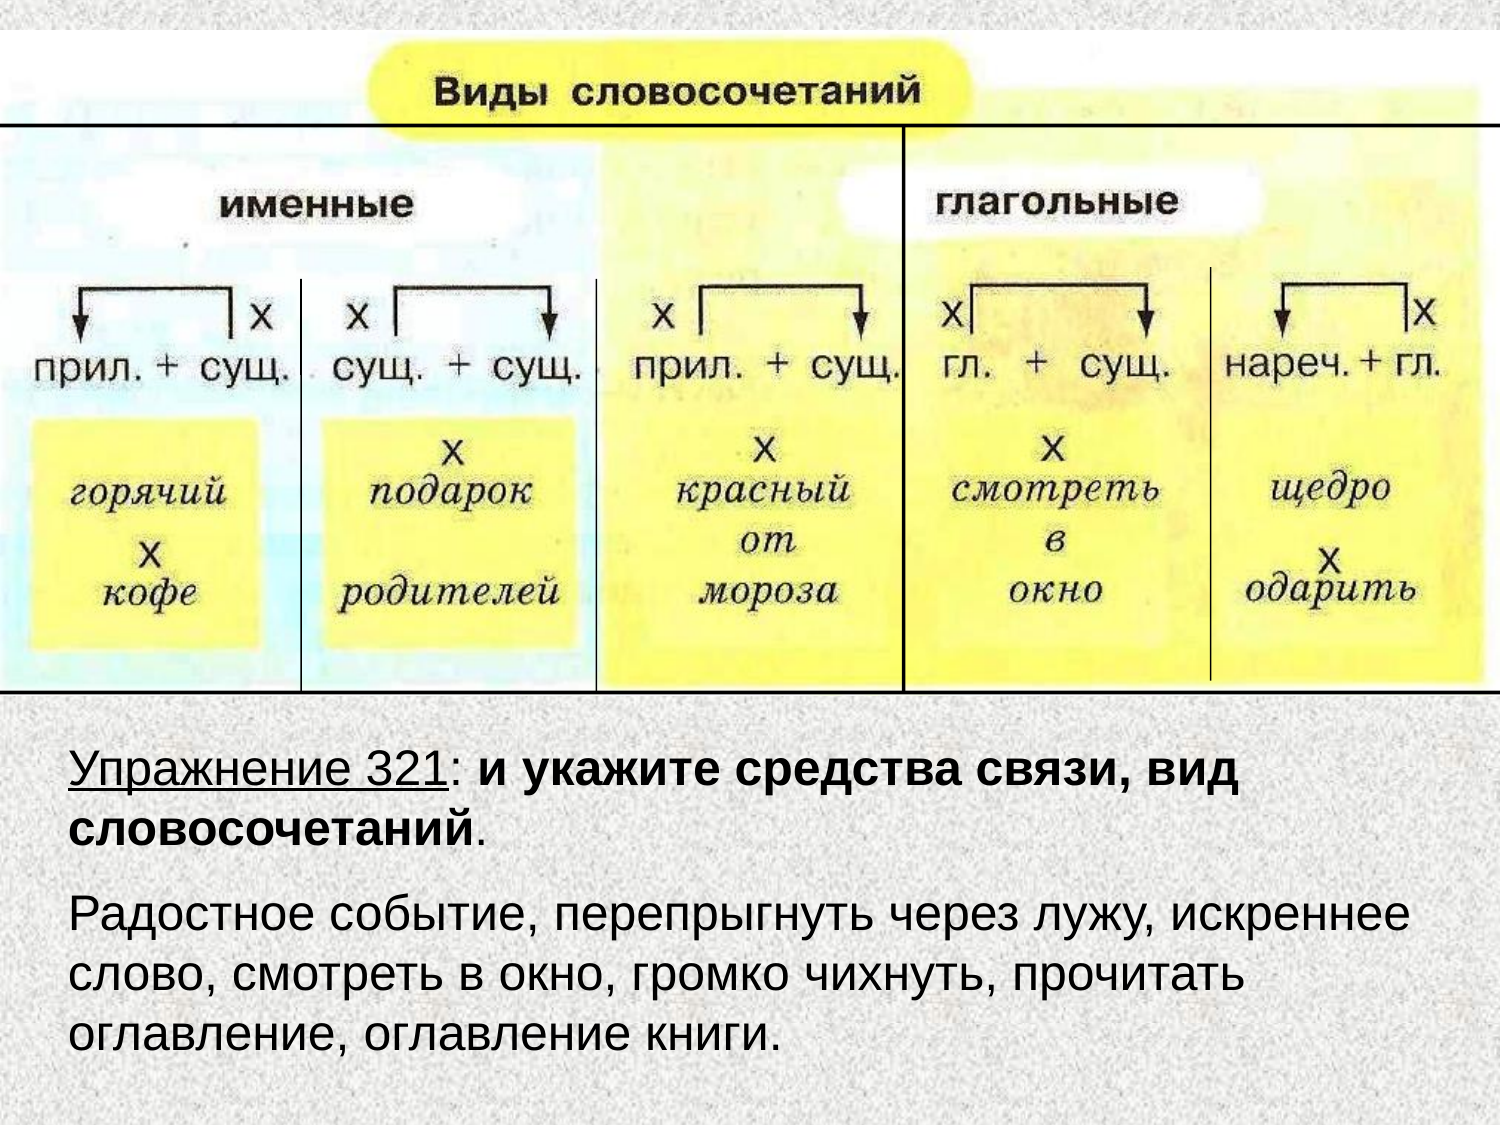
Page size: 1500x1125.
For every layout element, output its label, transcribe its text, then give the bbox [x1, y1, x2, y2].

picture [0, 0, 1500, 1125]
text_box Упражнение 321: и укажите средства связи, вид словосочетаний. Радостное событие, перепрыгнуть через лужу, искреннее слово, смотреть в окно, громко чихнуть, прочитать оглавление, оглавление книги. [53, 727, 1436, 1068]
